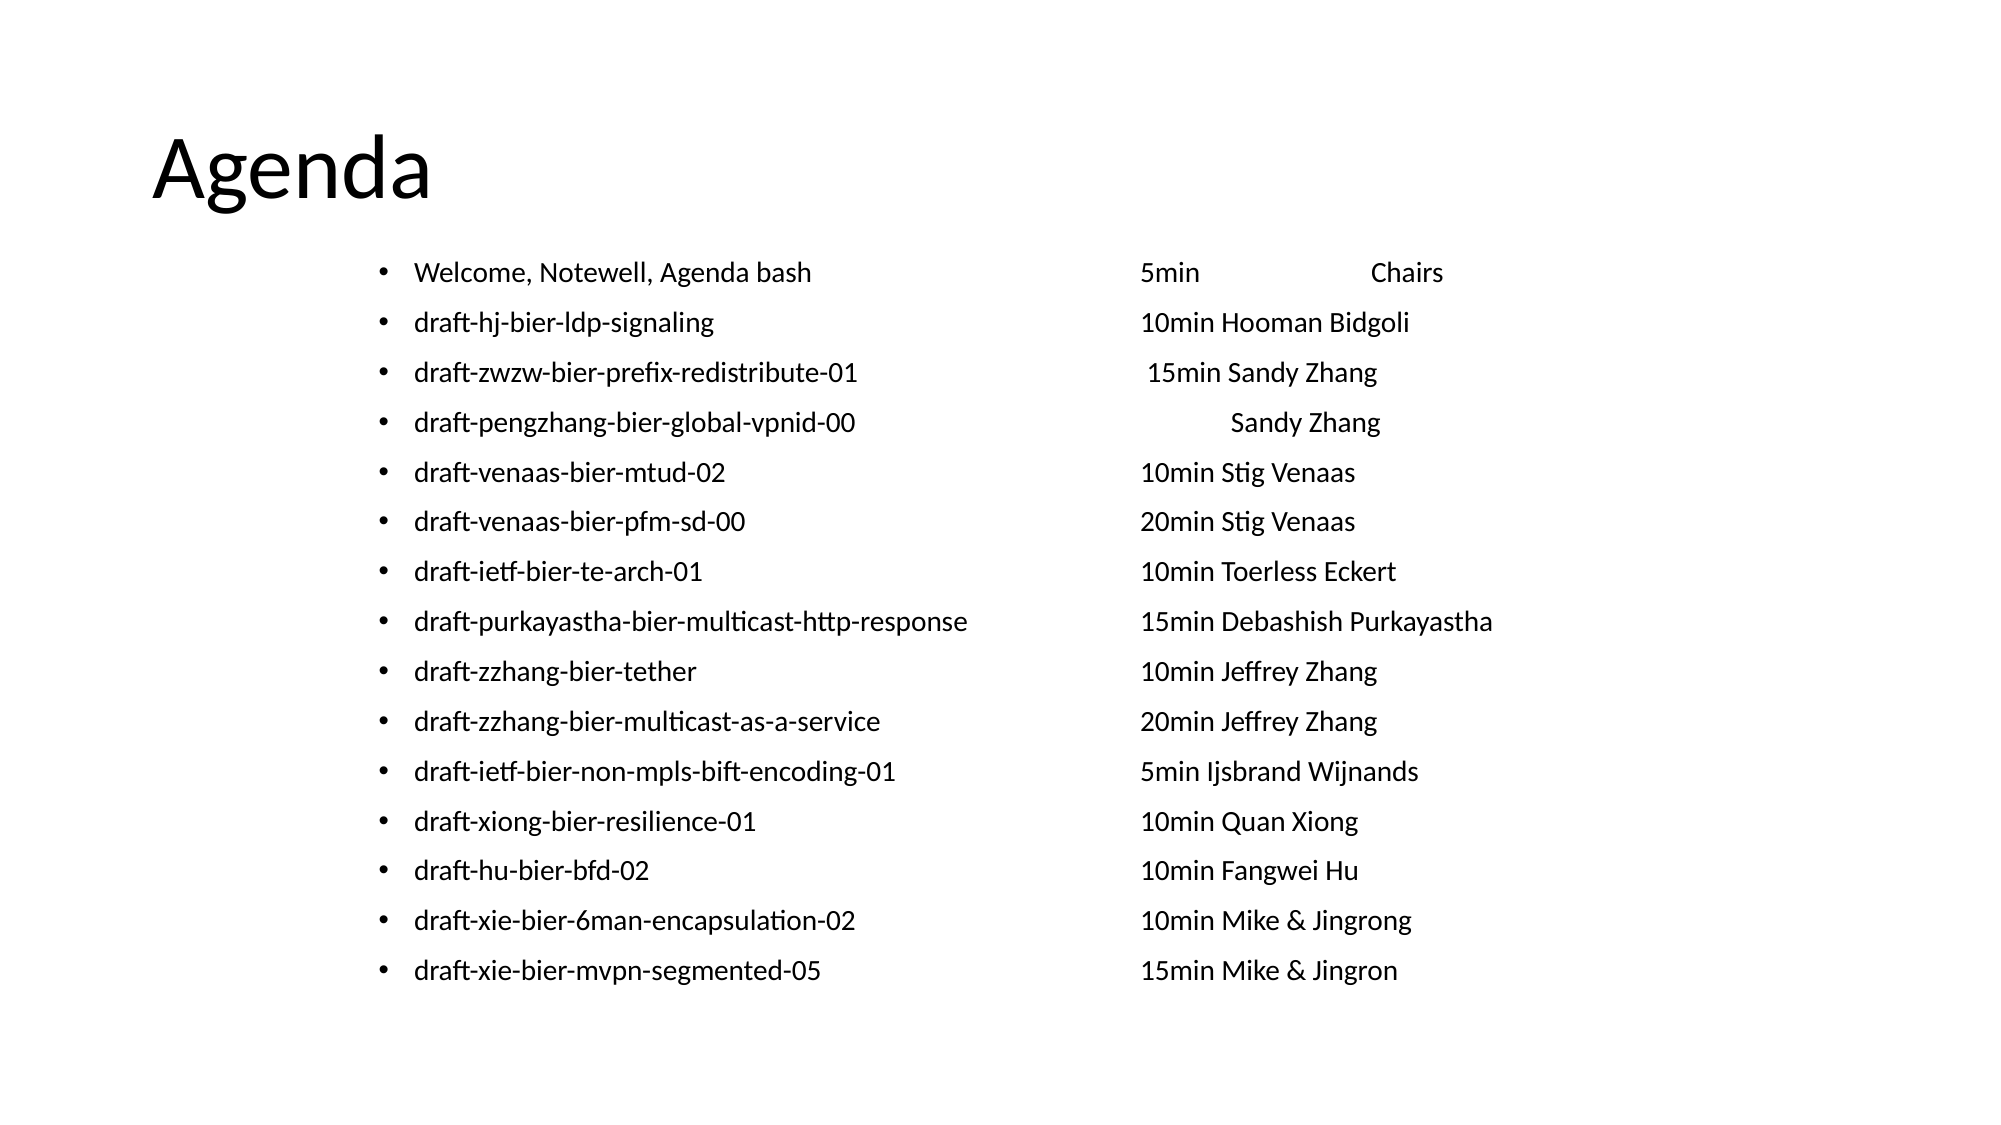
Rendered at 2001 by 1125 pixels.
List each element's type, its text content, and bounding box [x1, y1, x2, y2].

title Agenda [137, 59, 1863, 278]
list Welcome, Notewell, Agenda bash 5min Chairs draft-hj-bier-ldp-signaling 10min Hooman Bidgoli draft-zwzw-bier-prefix-redistribute-01 15min Sandy Zhang draft-pengzhang-bier-global-vpnid-00 Sandy Zhang draft-venaas-bier-mtud-02 10min Stig Venaas draft-venaas-bier-pfm-sd-00 20min Stig Venaas draft-ietf-bier-te-arch-01 10min Toerless Eckert draft-purkayastha-bier-multicast-http-response 15min Debashish Purkayastha draft-zzhang-bier-tether 10min Jeffrey Zhang draft-zzhang-bier-multicast-as-a-service 20min Jeffrey Zhang draft-ietf-bier-non-mpls-bift-encoding-01 5min Ijsbrand Wijnands draft-xiong-bier-resilience-01 10min Quan Xiong draft-hu-bier-bfd-02 10min Fangwei Hu draft-xie-bier-6man-encapsulation-02 10min Mike & Jingrong draft-xie-bier-mvpn-segmented-05 15min Mike & Jingron [363, 249, 1663, 1000]
